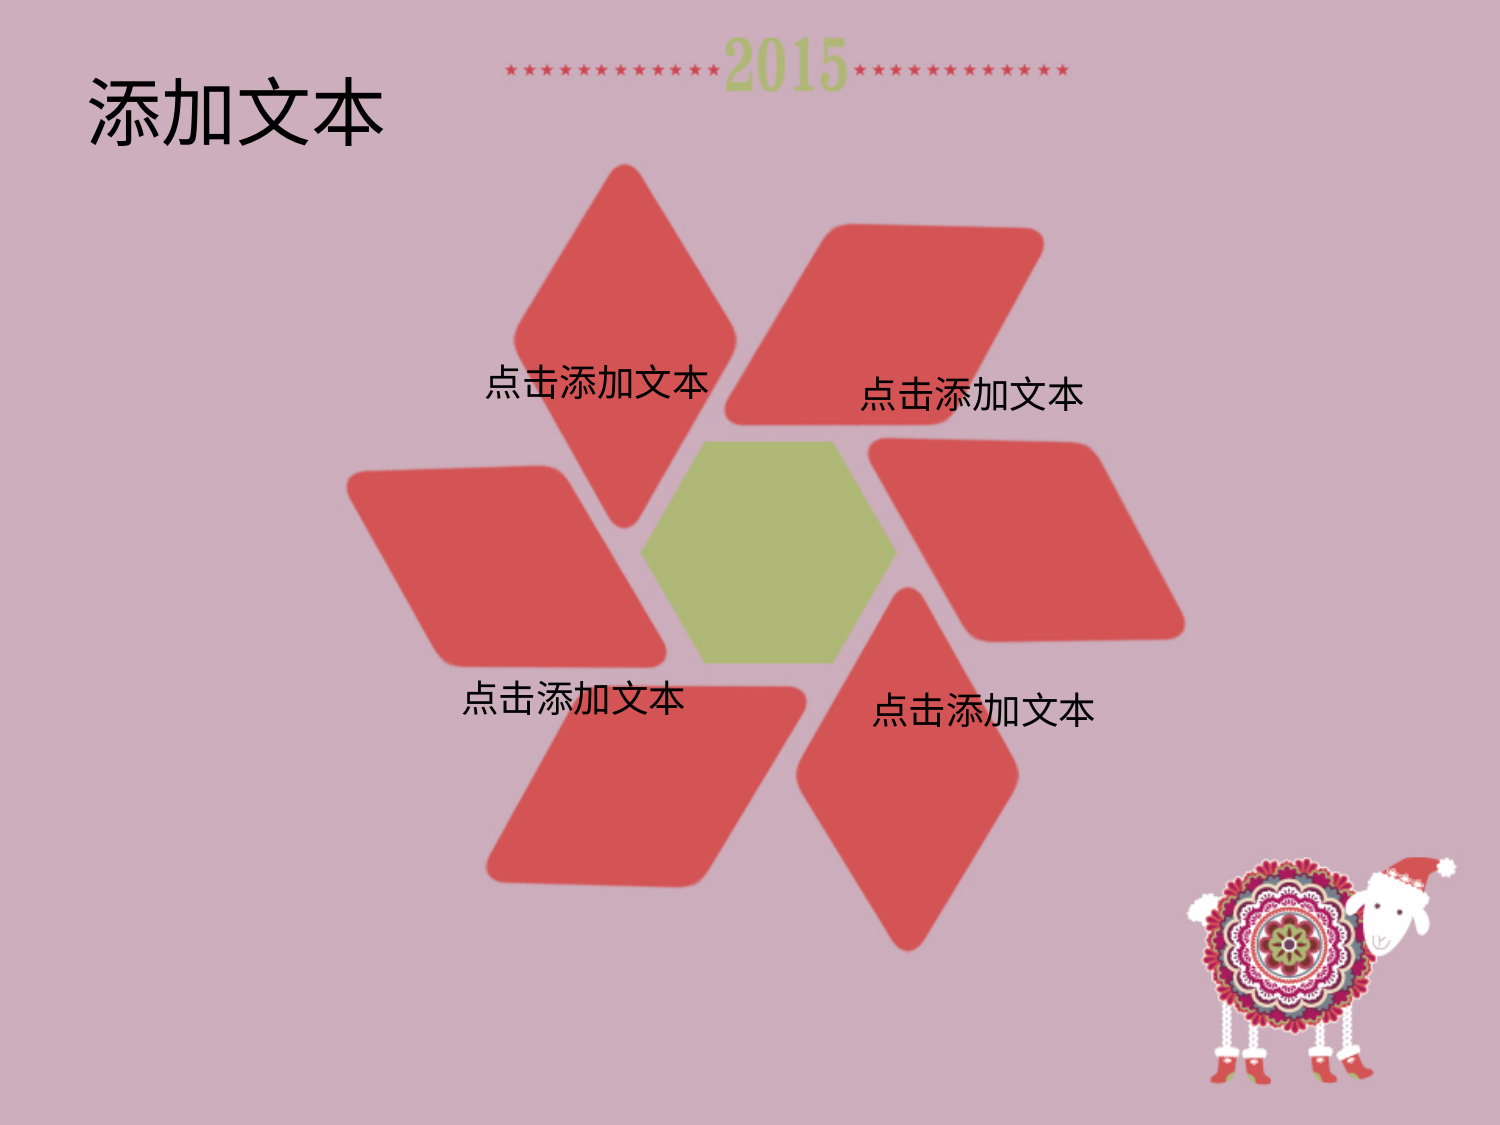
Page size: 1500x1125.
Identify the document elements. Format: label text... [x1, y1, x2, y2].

text_box 点击添加文本 [470, 351, 725, 412]
text_box 点击添加文本 [446, 667, 702, 728]
picture [0, 0, 1500, 1125]
text_box 点击添加文本 [856, 679, 1112, 740]
text_box 添加文本 [72, 58, 402, 164]
text_box 点击添加文本 [845, 363, 1100, 423]
